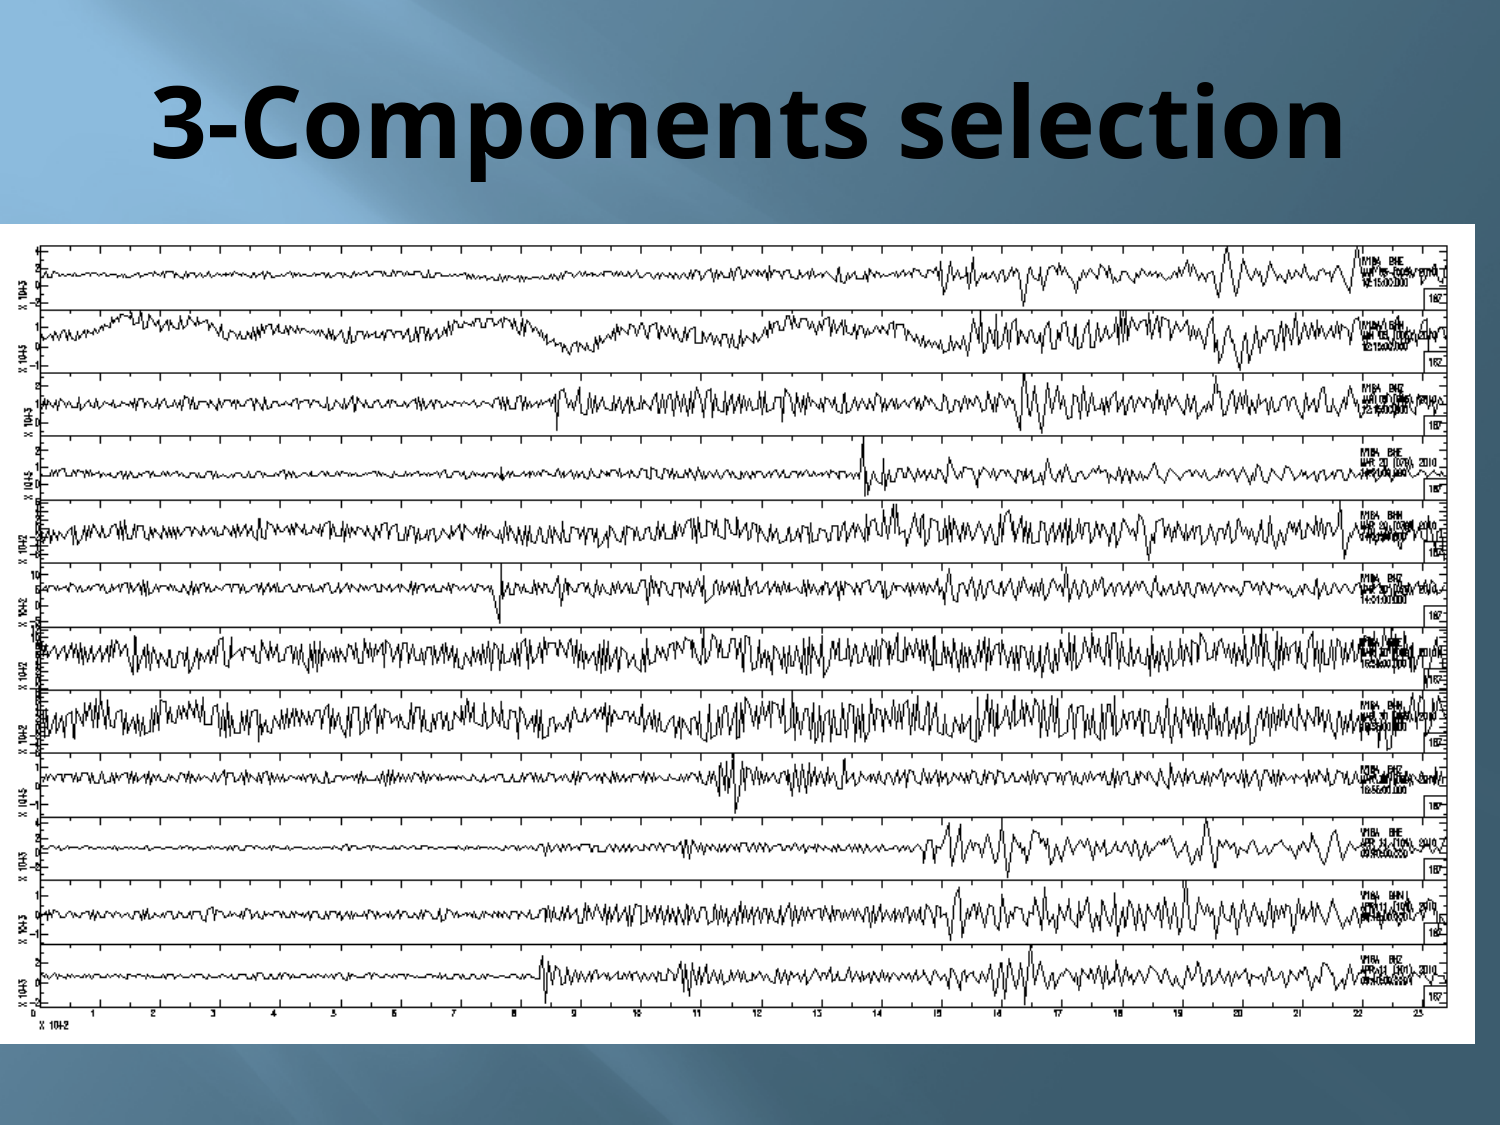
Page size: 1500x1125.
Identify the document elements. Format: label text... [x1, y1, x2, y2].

title 3-Components selection [75, 24, 1425, 213]
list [0, 224, 1476, 1045]
